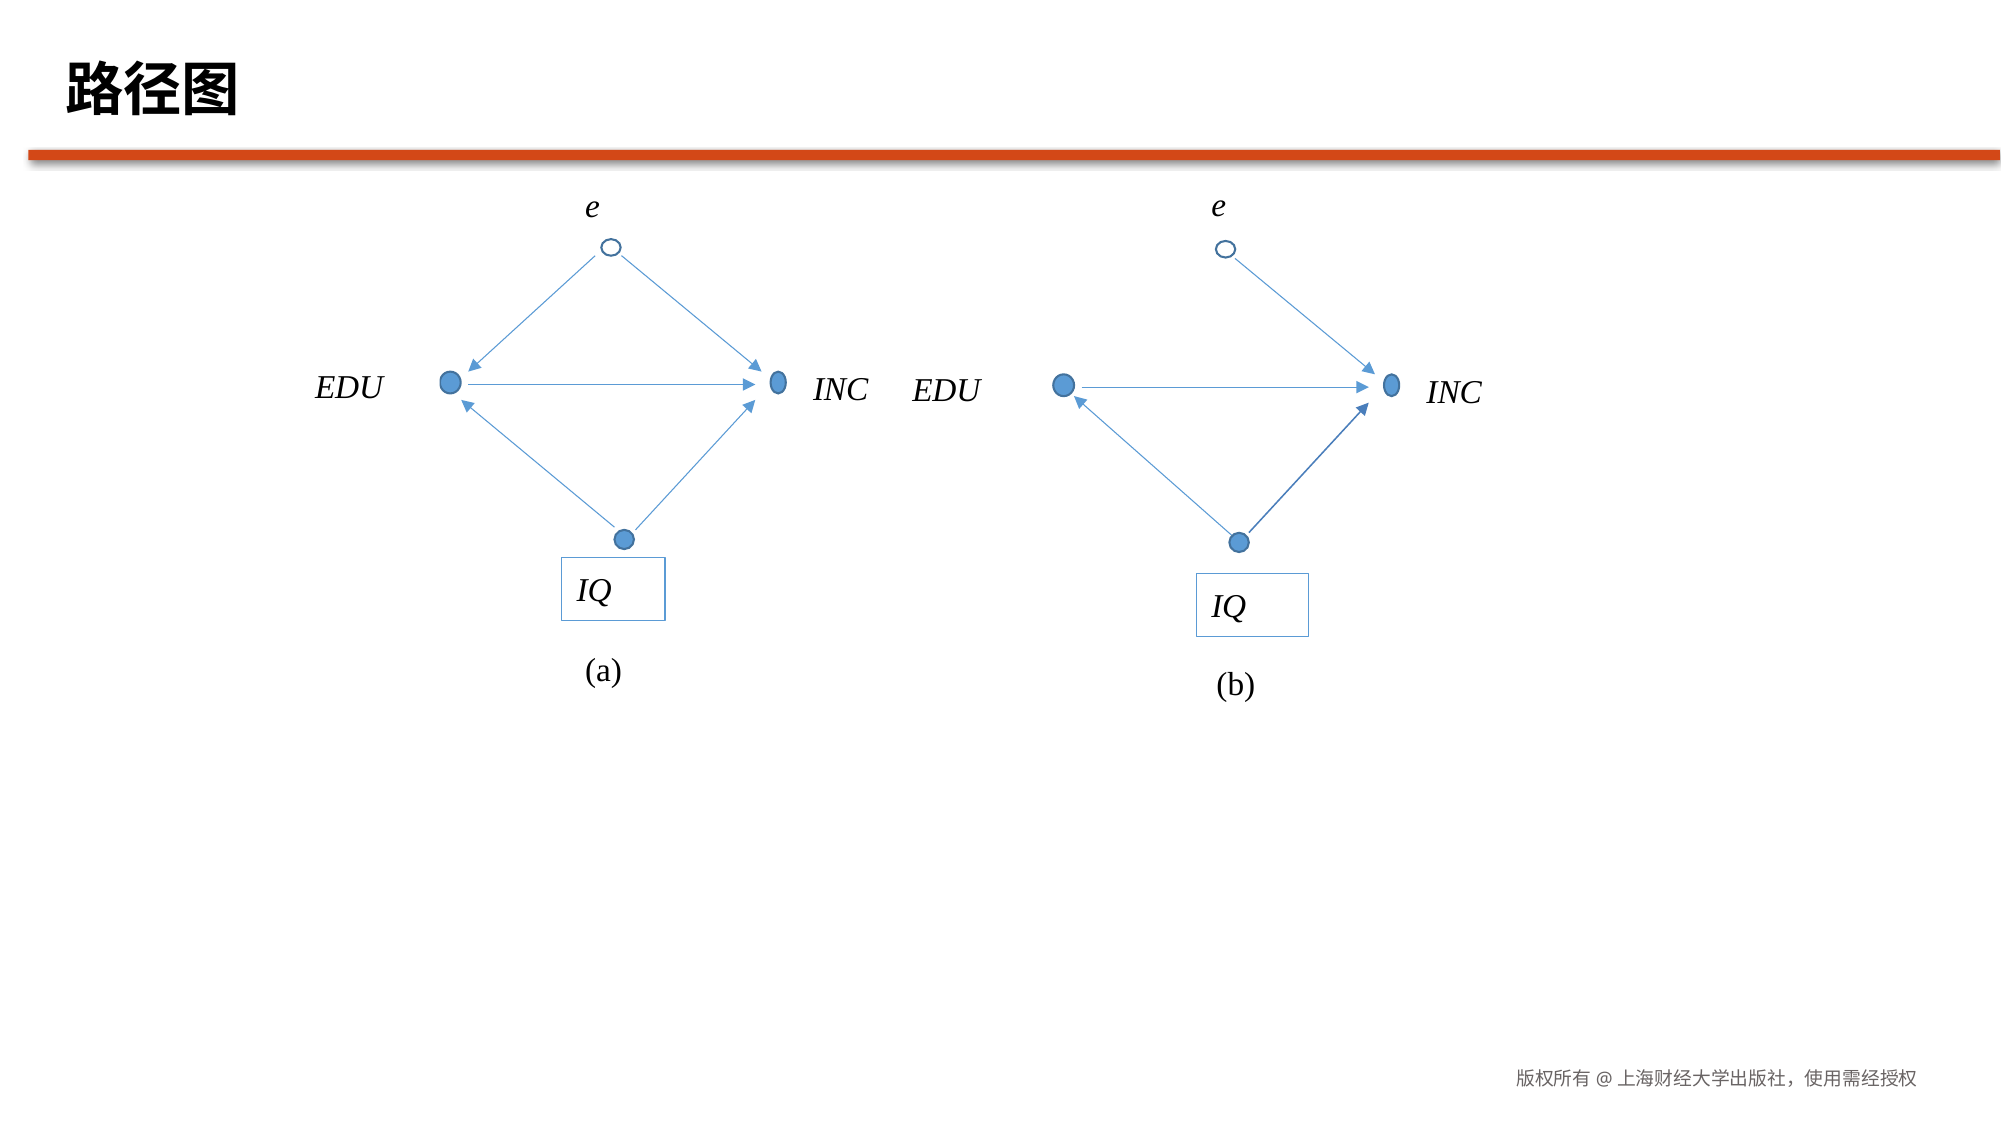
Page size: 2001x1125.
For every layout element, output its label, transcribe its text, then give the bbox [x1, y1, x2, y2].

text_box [299, 172, 1530, 708]
footer 版权所有@上海财经大学出版社，使用需经授权 [1483, 1046, 1950, 1109]
title 路径图 [50, 50, 1825, 138]
